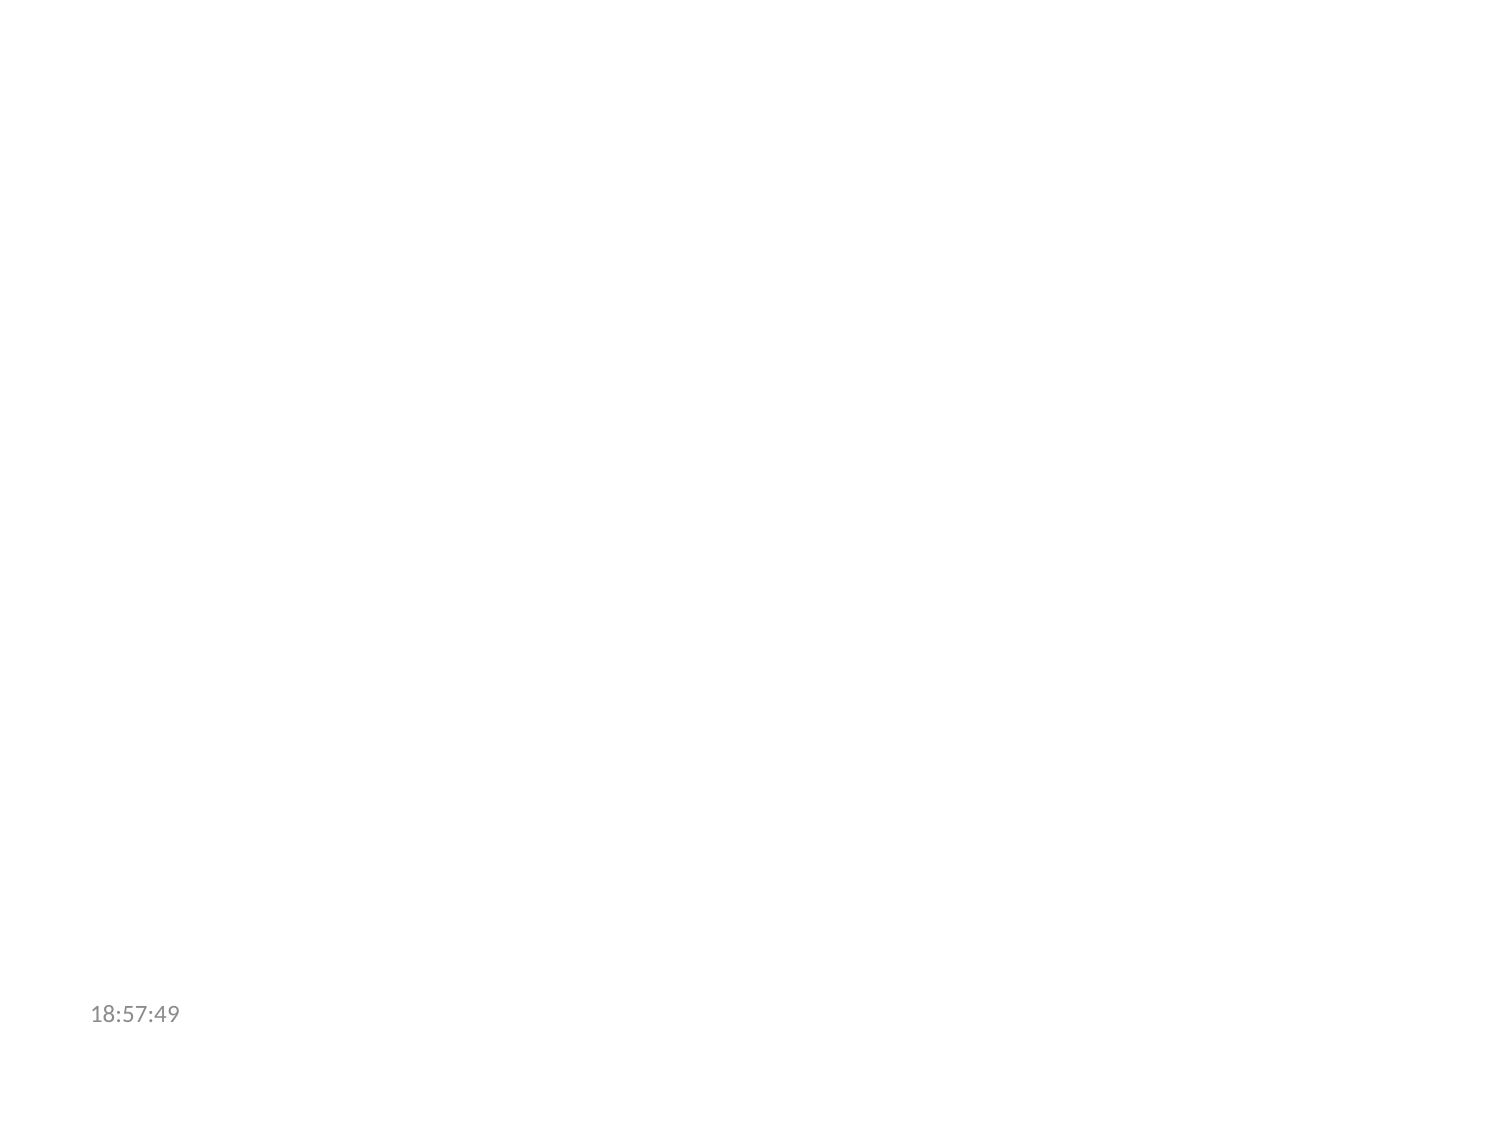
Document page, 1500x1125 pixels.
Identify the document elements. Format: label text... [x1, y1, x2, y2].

text_box 15:35:09 [75, 982, 425, 1043]
